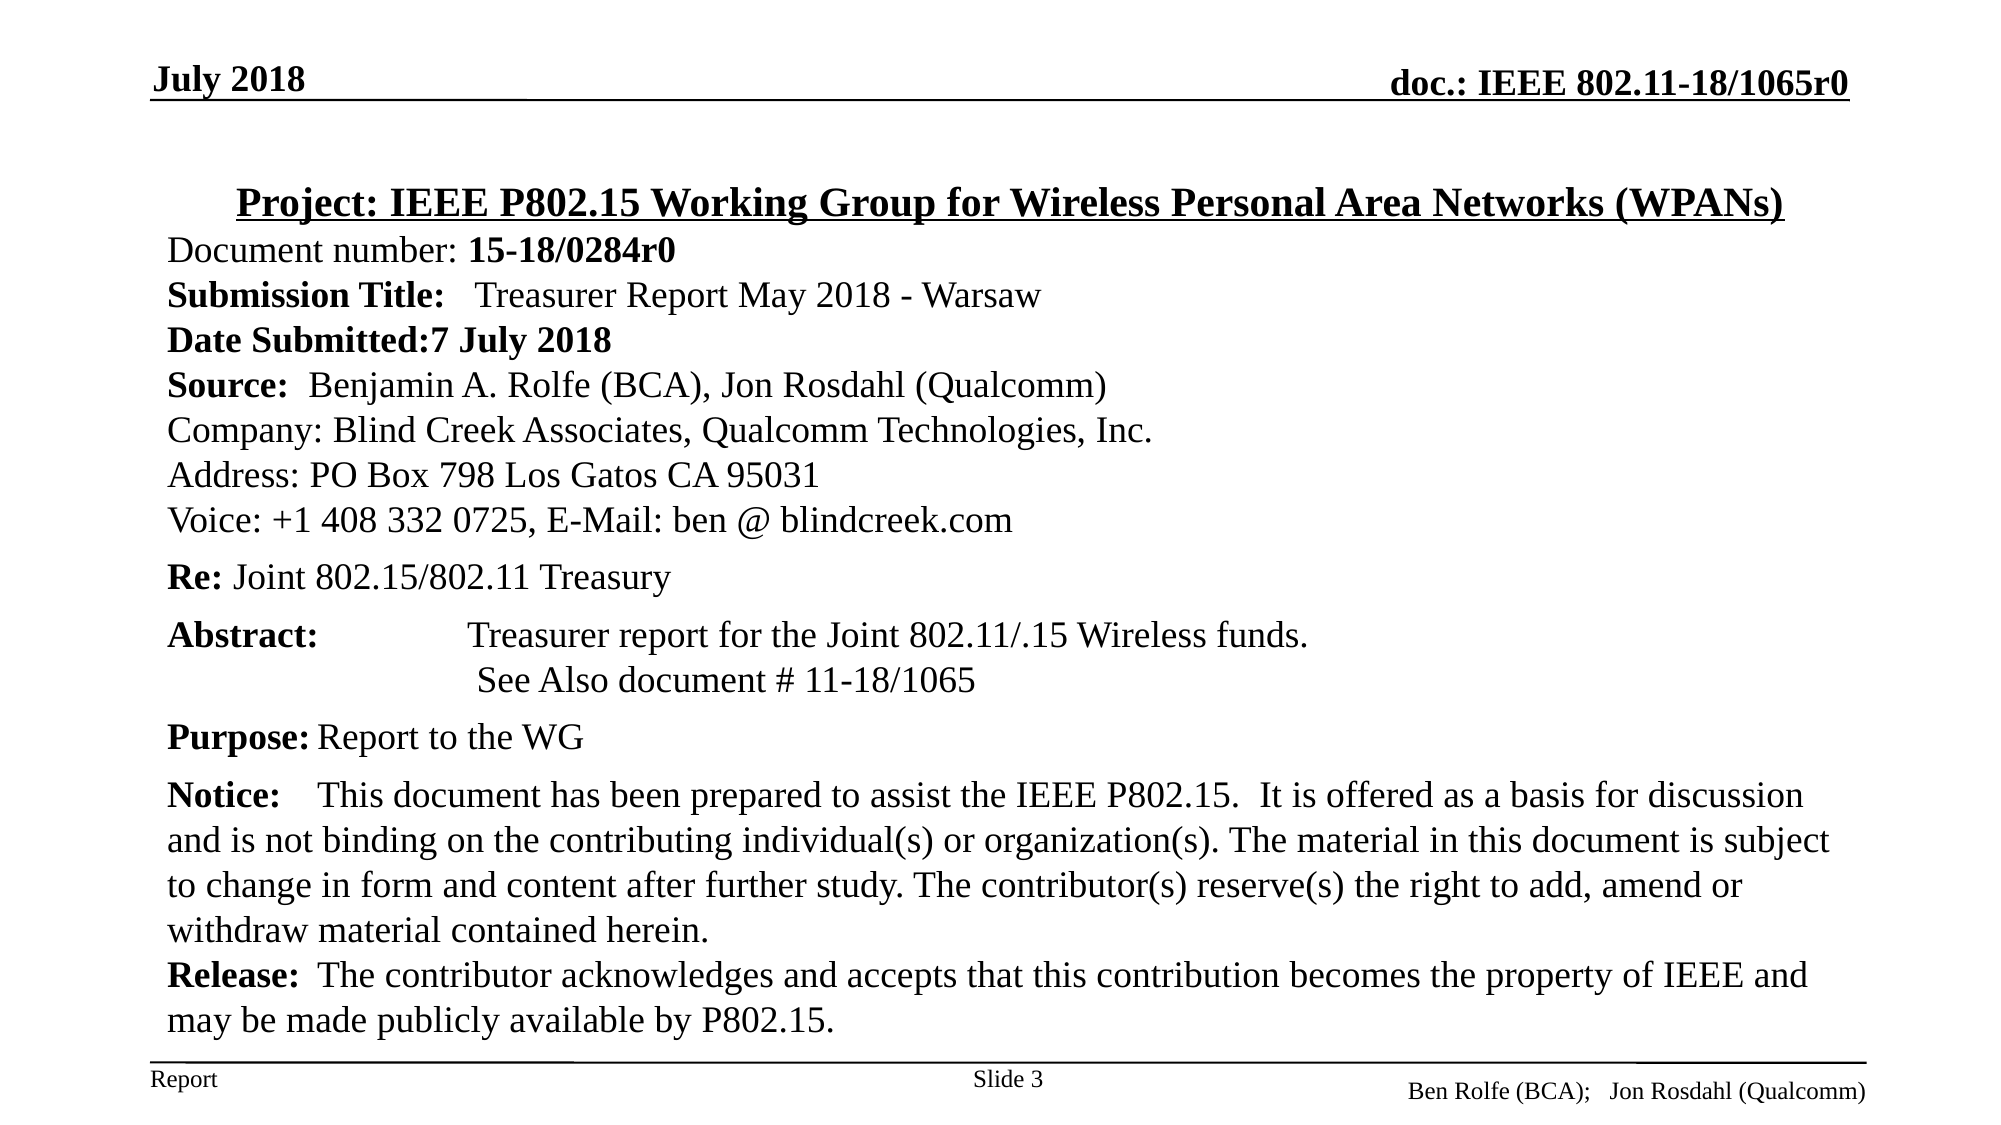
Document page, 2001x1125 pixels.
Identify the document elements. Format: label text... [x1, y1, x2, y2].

text_box Project: IEEE P802.15 Working Group for Wireless Personal Area Networks (WPANs) Document number: 15-18/0284r0 Submission Title: Treasurer Report May 2018 - Warsaw Date Submitted:7 July 2018 Source: Benjamin A. Rolfe (BCA), Jon Rosdahl (Qualcomm) Company: Blind Creek Associates, Qualcomm Technologies, Inc. Address: PO Box 798 Los Gatos CA 95031 Voice: +1 408 332 0725, E-Mail: ben @ blindcreek.com Re: Joint 802.15/802.11 Treasury Abstract: Treasurer report for the Joint 802.11/.15 Wireless funds. See Also document # 11-18/1065 Purpose: Report to the WG Notice: This document has been prepared to assist the IEEE P802.15. It is offered as a basis for discussion and is not binding on the contributing individual(s) or organization(s). The material in this document is subject to change in form and content after further study. The contributor(s) reserve(s) the right to add, amend or withdraw material contained herein. Release: The contributor acknowledges and accepts that this contribution becomes the property of IEEE and may be made publicly available by P802.15. [152, 167, 1869, 1048]
footer Ben Rolfe (BCA); Jon Rosdahl (Qualcomm) [1198, 1074, 1867, 1106]
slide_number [152, 54, 563, 100]
slide_number Slide 3 [950, 1061, 1067, 1123]
